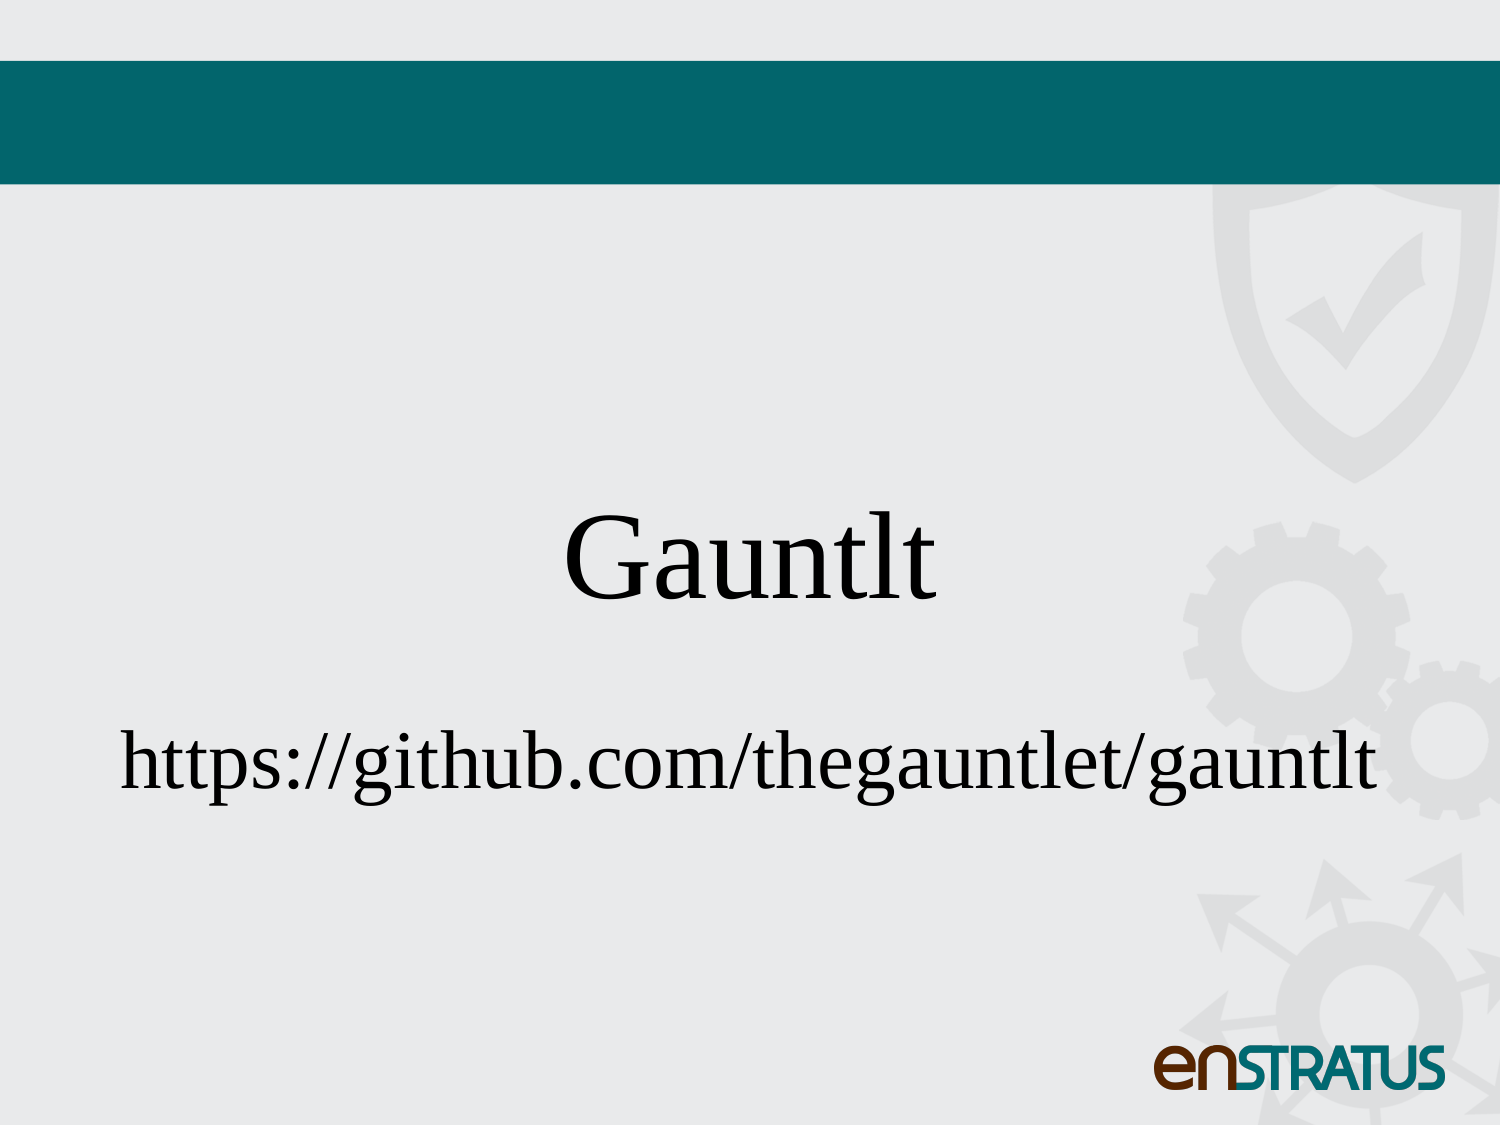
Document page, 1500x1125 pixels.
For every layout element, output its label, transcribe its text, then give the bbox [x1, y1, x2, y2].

picture [0, 0, 1500, 60]
picture [0, 185, 1500, 1125]
list Gauntlt https://github.com/thegauntlet/gauntlt [65, 234, 1435, 1046]
